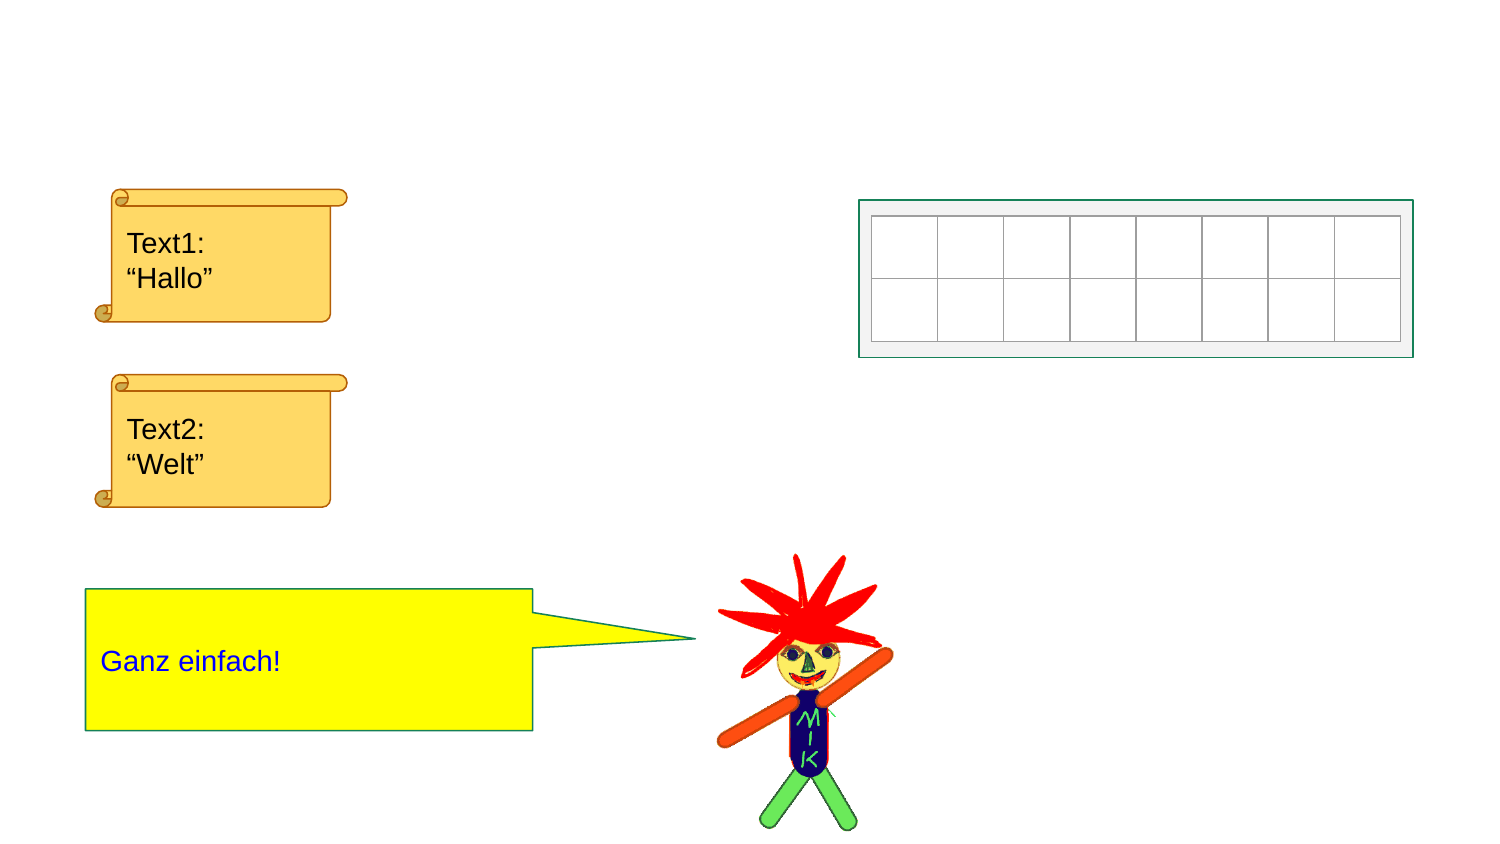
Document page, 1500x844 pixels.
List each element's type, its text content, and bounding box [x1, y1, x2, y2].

table_cell [1203, 279, 1267, 341]
table_cell [1004, 279, 1069, 341]
table_cell [1269, 279, 1334, 341]
table_header [1004, 217, 1069, 278]
table_header [1071, 217, 1135, 278]
table_header [1203, 217, 1267, 278]
table_header [1137, 217, 1201, 278]
text_box Text1: “Hallo” [95, 189, 348, 322]
table_header [872, 217, 937, 278]
table_cell [1137, 279, 1201, 341]
table_header [1269, 217, 1334, 278]
table_cell [1071, 279, 1135, 341]
text_box Text2: “Welt” [95, 374, 348, 508]
table_cell [872, 279, 937, 341]
table_header [1335, 217, 1400, 278]
table_cell [1335, 279, 1400, 341]
picture [698, 546, 906, 838]
text_box [858, 200, 1414, 358]
table_header [938, 217, 1003, 278]
table_cell [938, 279, 1003, 341]
text_box Ganz einfach! [85, 588, 693, 731]
